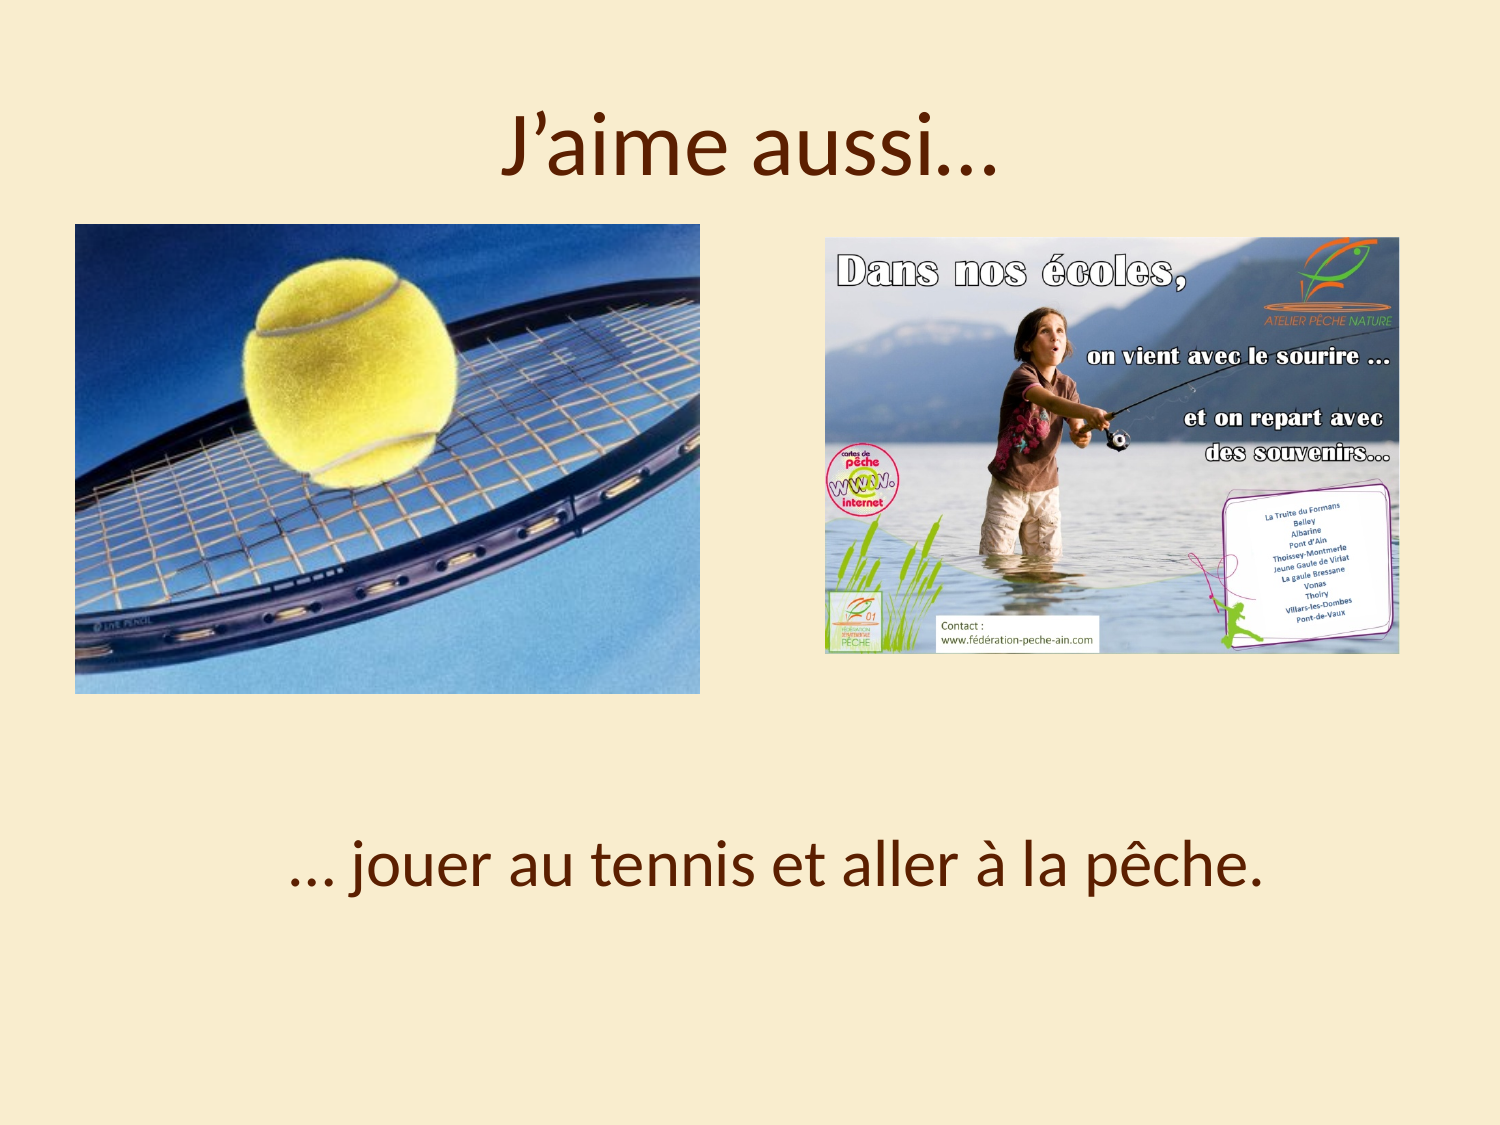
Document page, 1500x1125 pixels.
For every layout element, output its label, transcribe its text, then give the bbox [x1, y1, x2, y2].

text_box … jouer au tennis et aller à la pêche. [274, 812, 1287, 908]
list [74, 224, 701, 694]
picture [824, 237, 1401, 654]
title J’aime aussi… [75, 45, 1425, 233]
